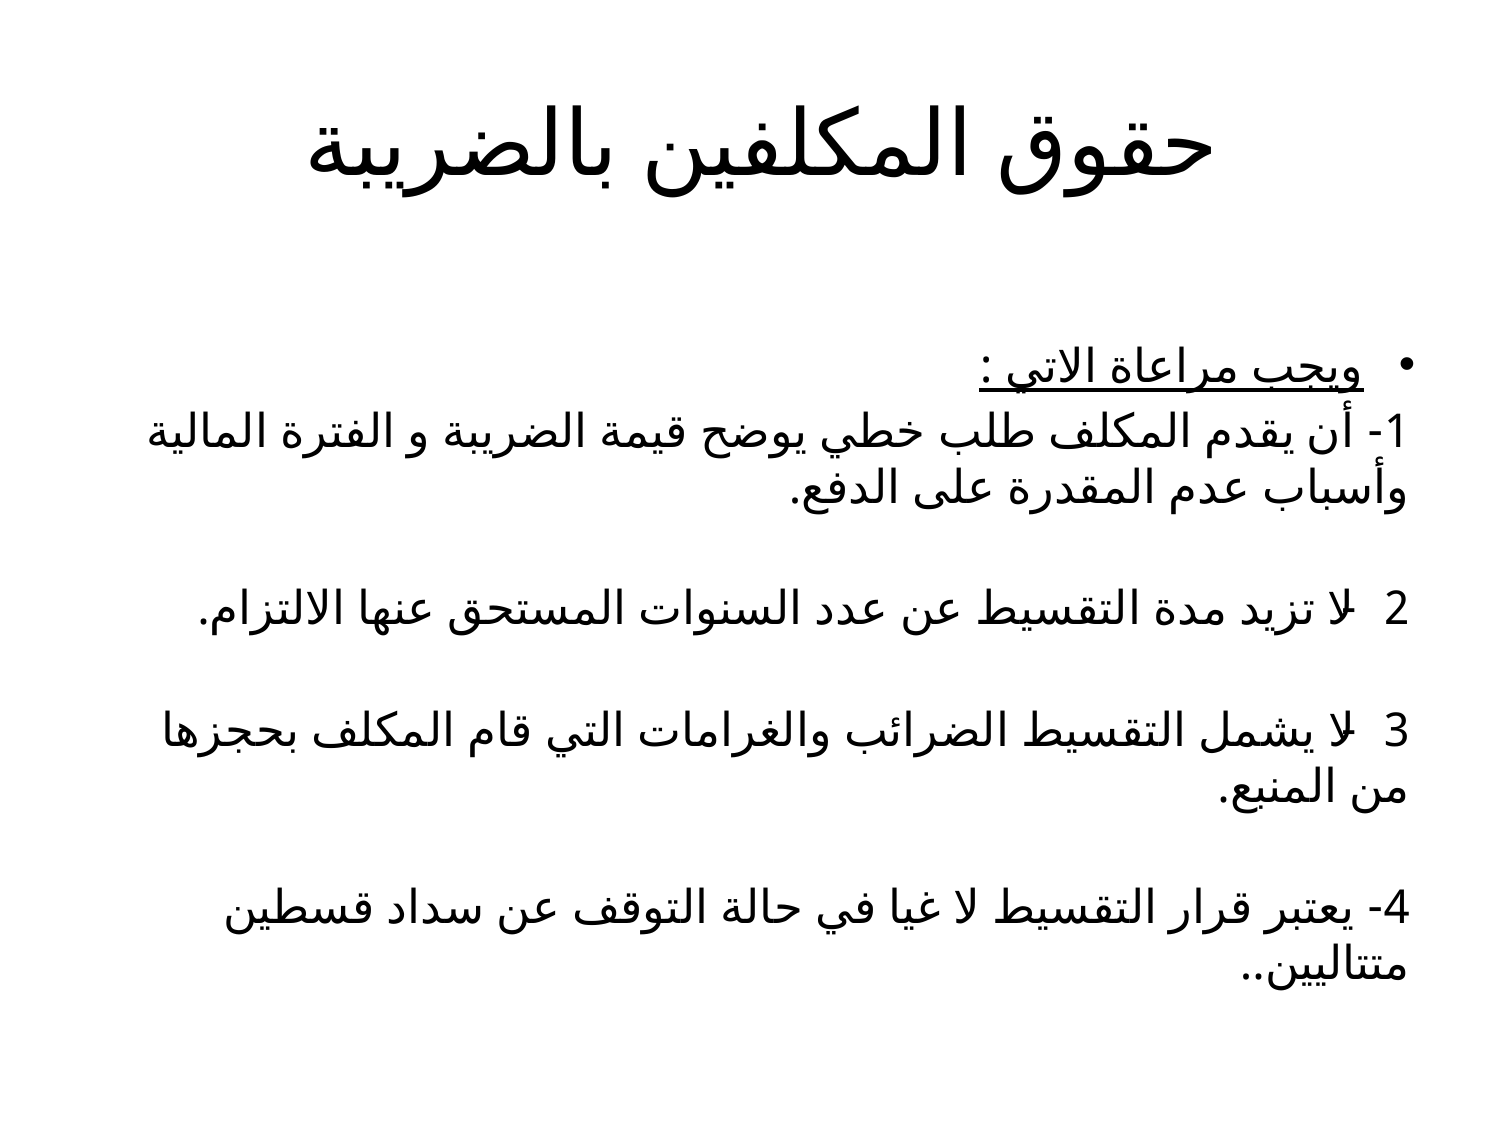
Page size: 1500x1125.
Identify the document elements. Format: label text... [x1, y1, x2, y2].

list ويجب مراعاة الاتي : 1- أن يقدم المكلف طلب خطي يوضح قيمة الضريبة و الفترة المالية وأسباب عدم المقدرة على الدفع. 2- لا تزيد مدة التقسيط عن عدد السنوات المستحق عنها الالتزام. 3- لا يشمل التقسيط الضرائب والغرامات التي قام المكلف بحجزها من المنبع. 4- يعتبر قرار التقسيط لا غيا في حالة التوقف عن سداد قسطين متتاليين.. [75, 262, 1425, 1005]
title حقوق المكلفين بالضريبة [75, 45, 1425, 233]
